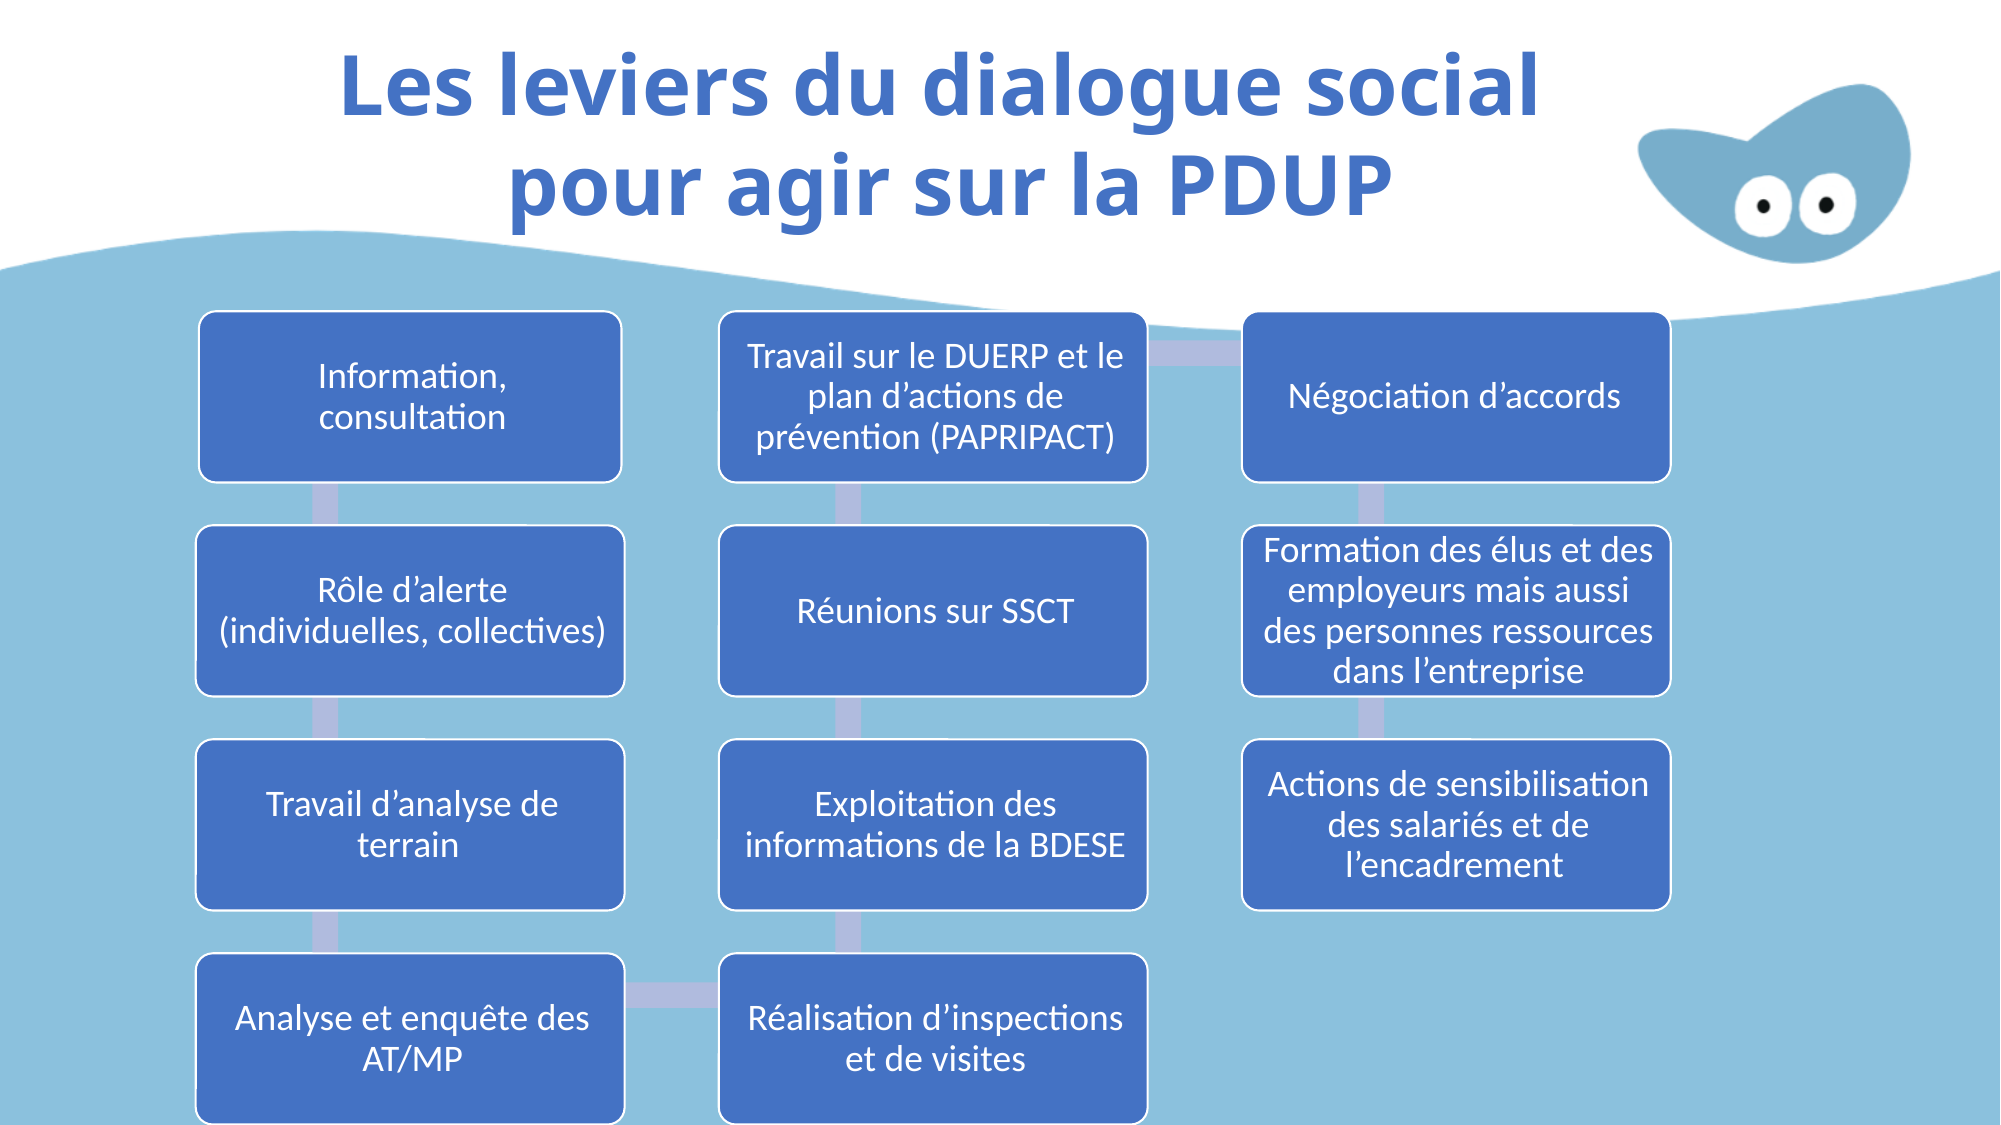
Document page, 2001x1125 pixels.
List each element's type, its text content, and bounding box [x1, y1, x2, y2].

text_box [88, 310, 1778, 1125]
picture [0, 0, 2000, 1125]
title Les leviers du dialogue social pour agir sur la PDUP [88, 24, 1814, 240]
